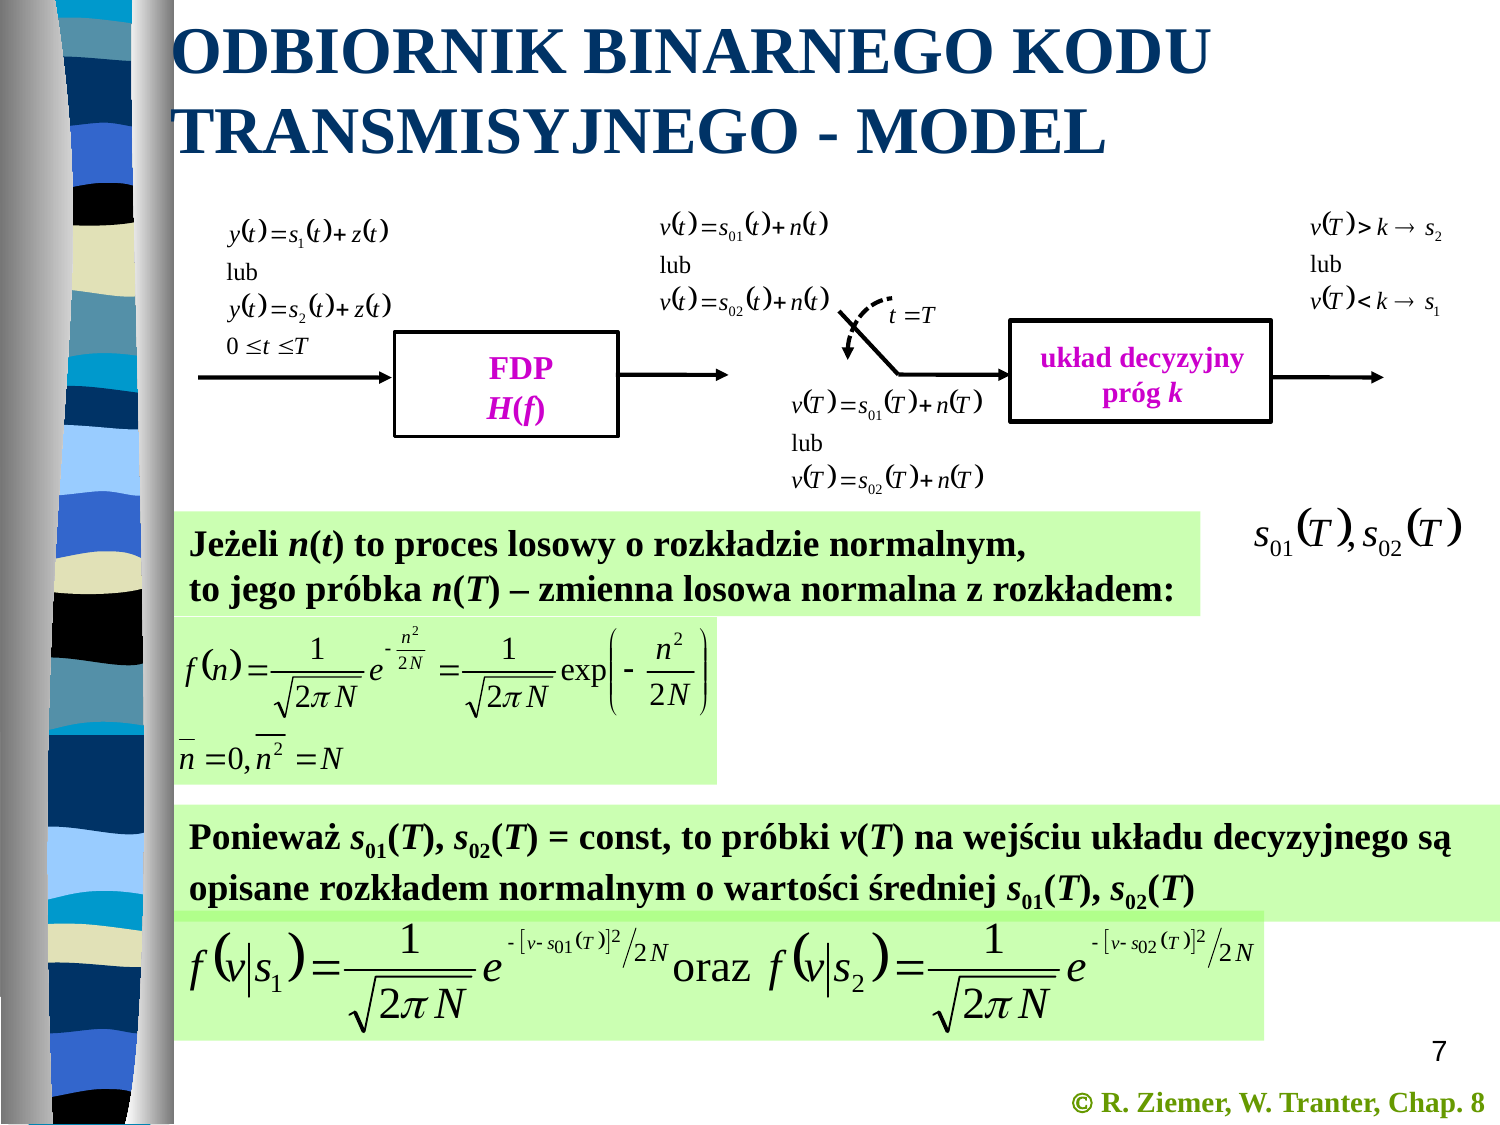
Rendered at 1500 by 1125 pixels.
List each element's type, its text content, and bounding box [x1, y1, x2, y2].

text_box ODBIORNIK BINARNEGO KODU TRANSMISYJNEGO - MODEL [155, 0, 1463, 175]
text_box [197, 210, 1448, 502]
text_box  R. Ziemer, W. Tranter, Chap. 8 [1055, 1076, 1500, 1125]
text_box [1246, 506, 1463, 567]
slide_number 7 [1149, 1050, 1463, 1076]
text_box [173, 804, 1500, 1041]
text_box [173, 511, 1201, 785]
